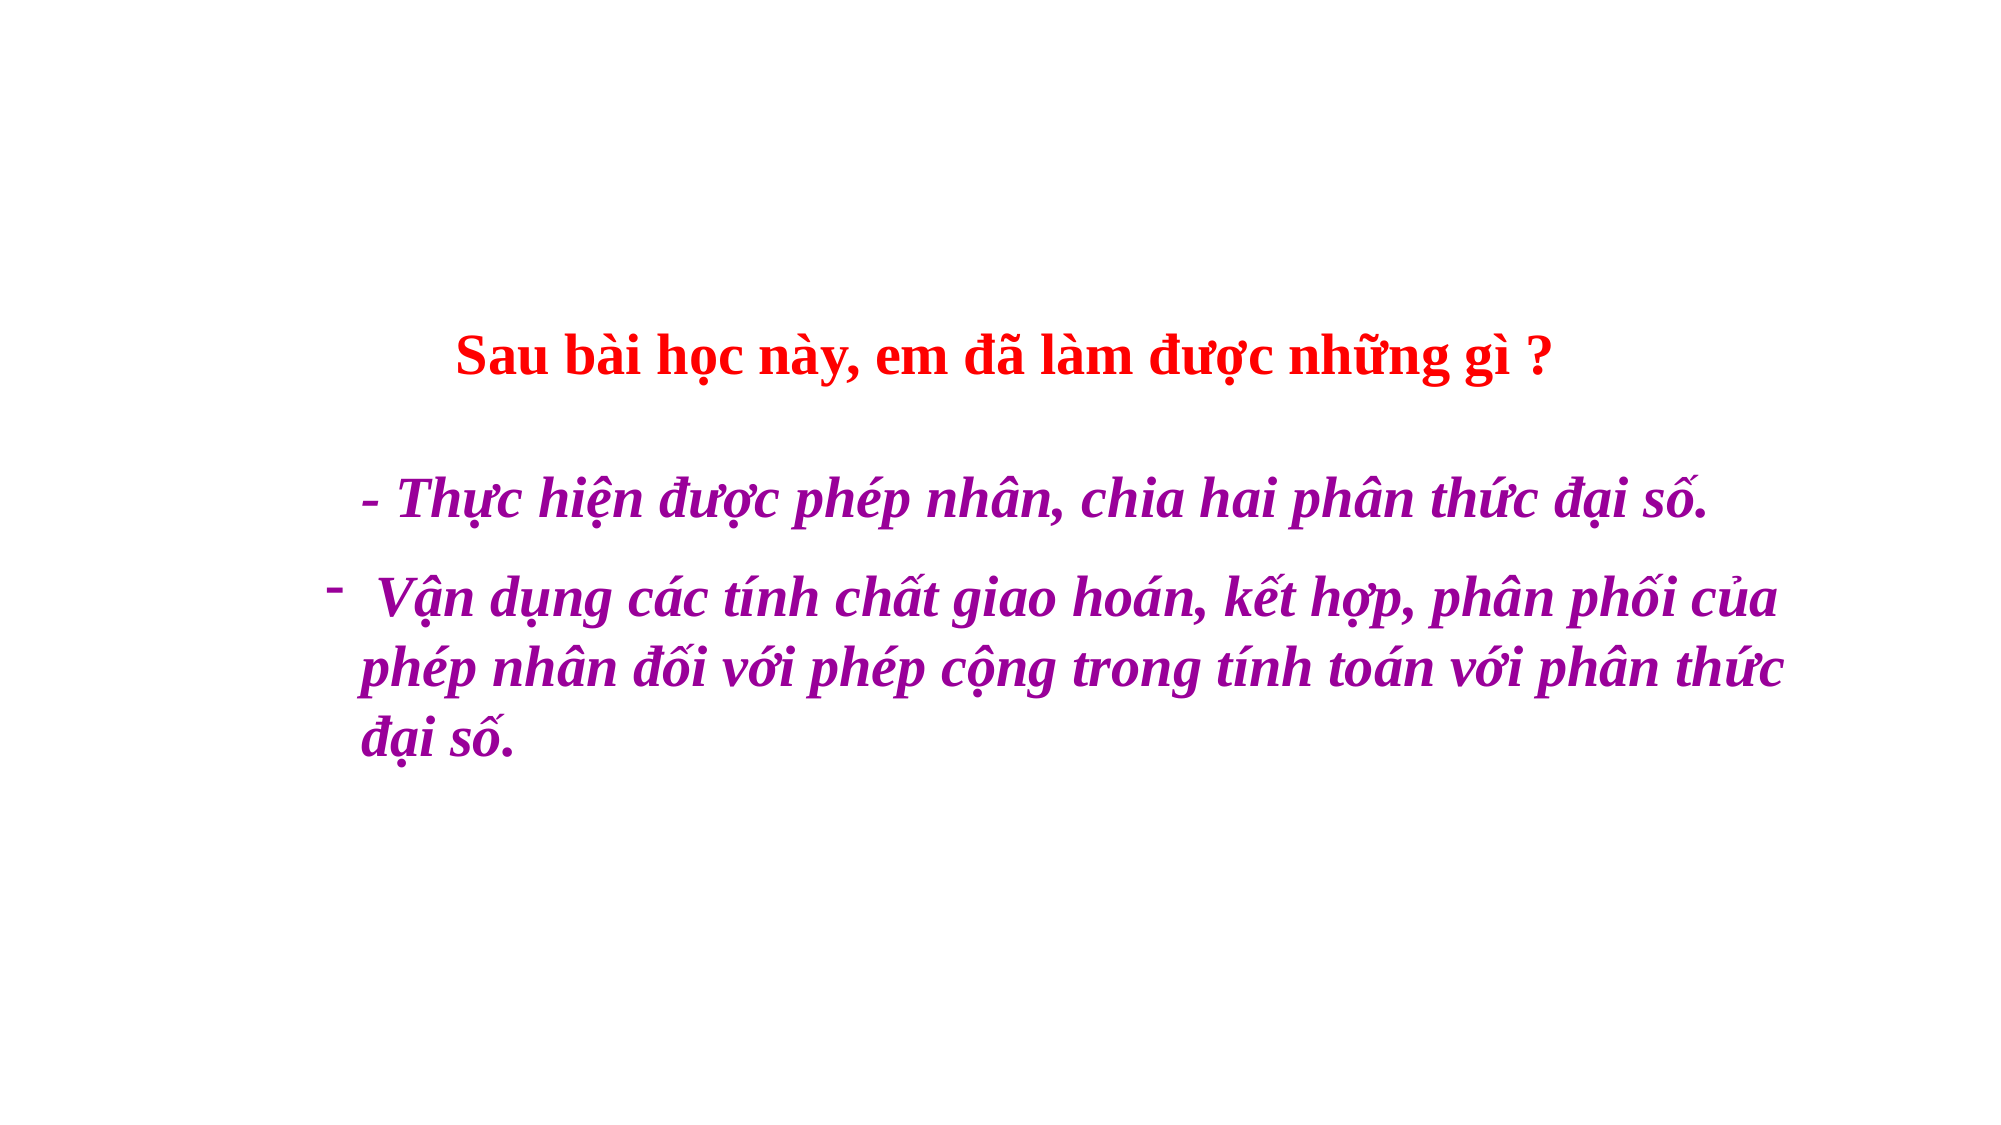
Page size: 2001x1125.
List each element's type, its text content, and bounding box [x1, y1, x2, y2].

text_box Sau bài học này, em đã làm được những gì ? [193, 308, 1832, 394]
text_box - Thực hiện được phép nhân, chia hai phân thức đại số. Vận dụng các tính chất giao hoán, kết hợp, phân phối của phép nhân đối với phép cộng trong tính toán với phân thức đại số. [196, 452, 1834, 776]
